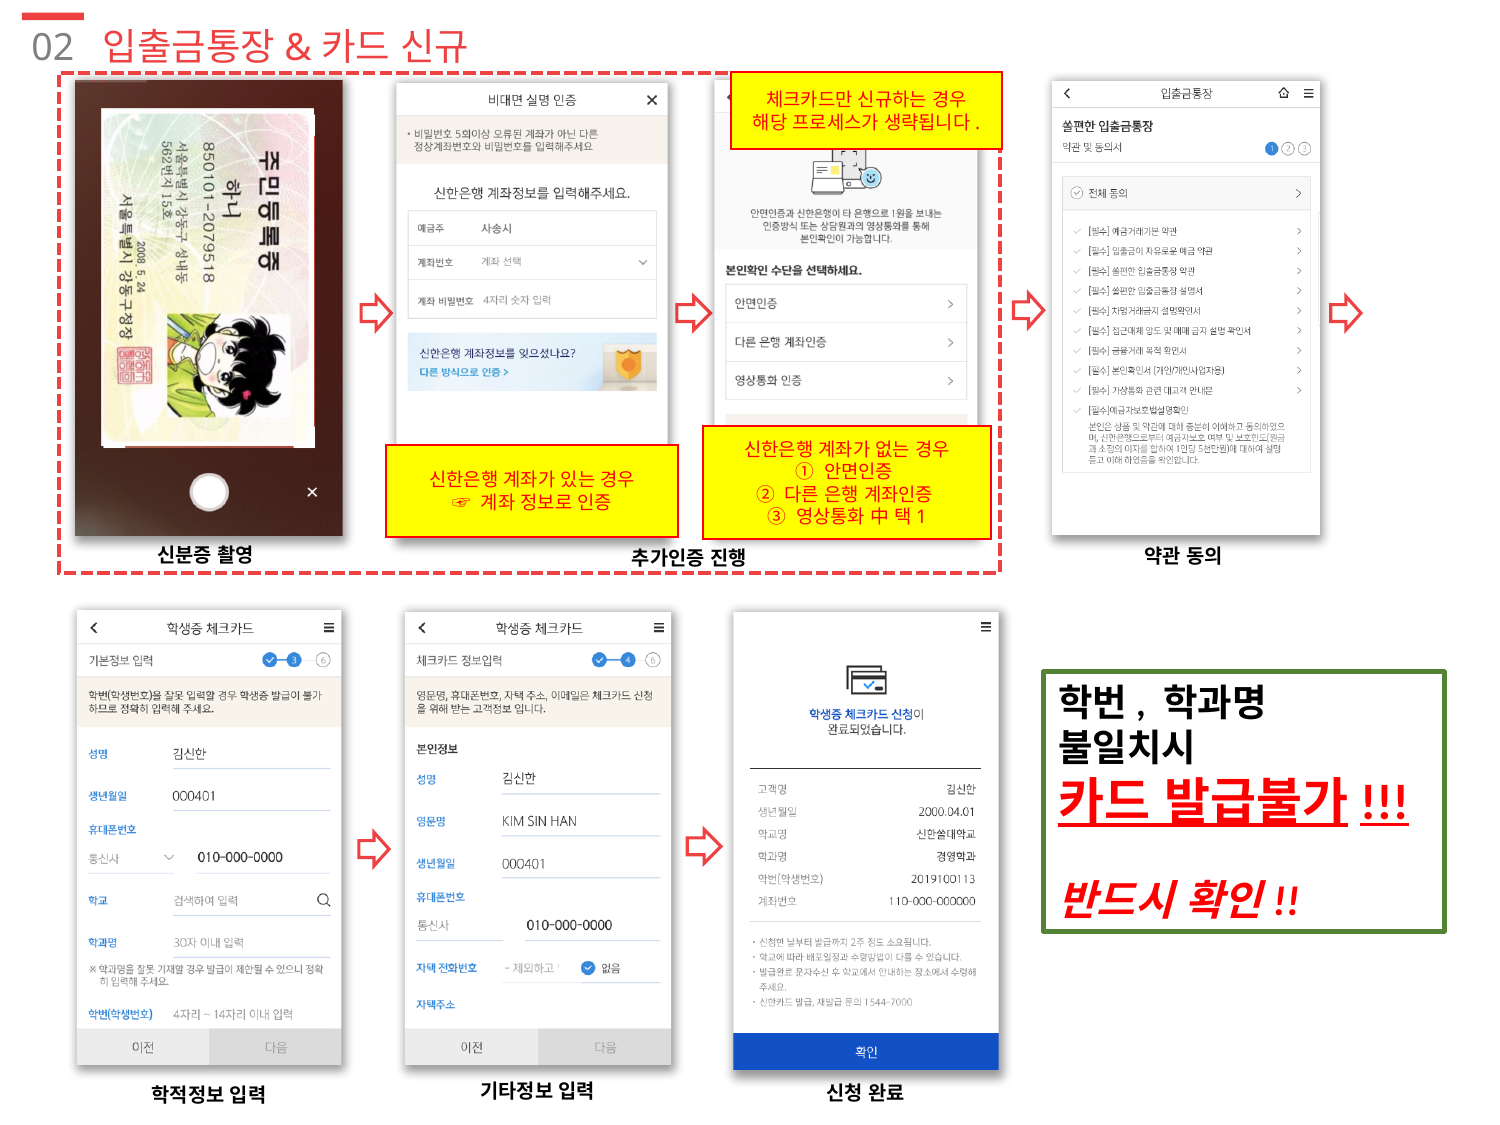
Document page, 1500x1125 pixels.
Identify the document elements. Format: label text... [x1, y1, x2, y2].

text_box [1330, 293, 1363, 333]
text_box 신청 완료 [733, 1072, 998, 1112]
text_box [58, 72, 1001, 574]
text_box 학번, 학과명 불일치시 카드 발급불가!!! 반드시 확인!! [1043, 671, 1445, 932]
text_box [686, 826, 723, 866]
picture [733, 612, 999, 1070]
text_box [21, 12, 85, 21]
picture [404, 612, 672, 1065]
text_box [357, 829, 391, 869]
text_box [1012, 290, 1045, 330]
text_box 학적정보 입력 [76, 1074, 342, 1114]
picture [76, 610, 342, 1065]
text_box 기타정보 입력 [407, 1071, 669, 1110]
text_box 02 입출금통장&카드 신규 [16, 15, 664, 75]
picture [714, 80, 978, 533]
text_box 약관 동의 [1052, 536, 1315, 575]
text_box 체크카드만 신규하는 경우 해당 프로세스가 생략됩니다. [730, 71, 1003, 150]
picture [1052, 81, 1320, 535]
picture [396, 83, 668, 538]
picture [38, 80, 377, 536]
text_box 추가인증 진행 [401, 573, 978, 577]
